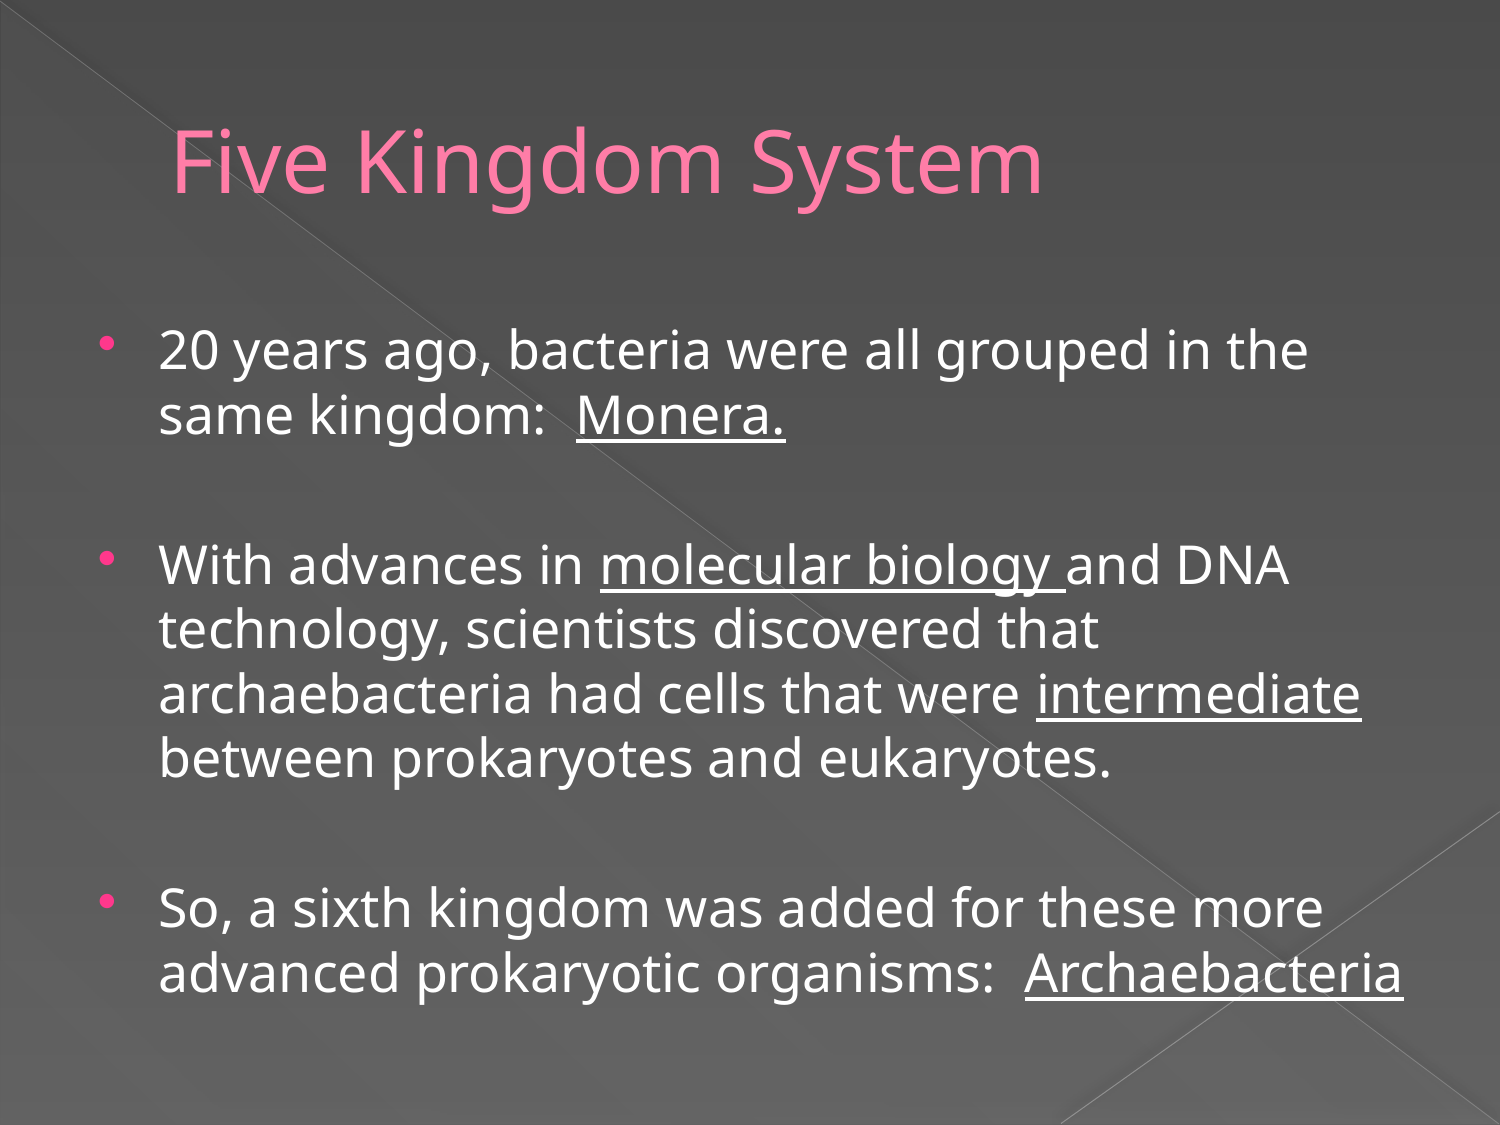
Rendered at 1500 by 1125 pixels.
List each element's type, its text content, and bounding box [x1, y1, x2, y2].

list 20 years ago, bacteria were all grouped in the same kingdom: Monera. With advances in molecular biology and DNA technology, scientists discovered that archaebacteria had cells that were intermediate between prokaryotes and eukaryotes. So, a sixth kingdom was added for these more advanced prokaryotic organisms: Archaebacteria [74, 308, 1426, 1060]
title Five Kingdom System [75, 43, 1425, 274]
